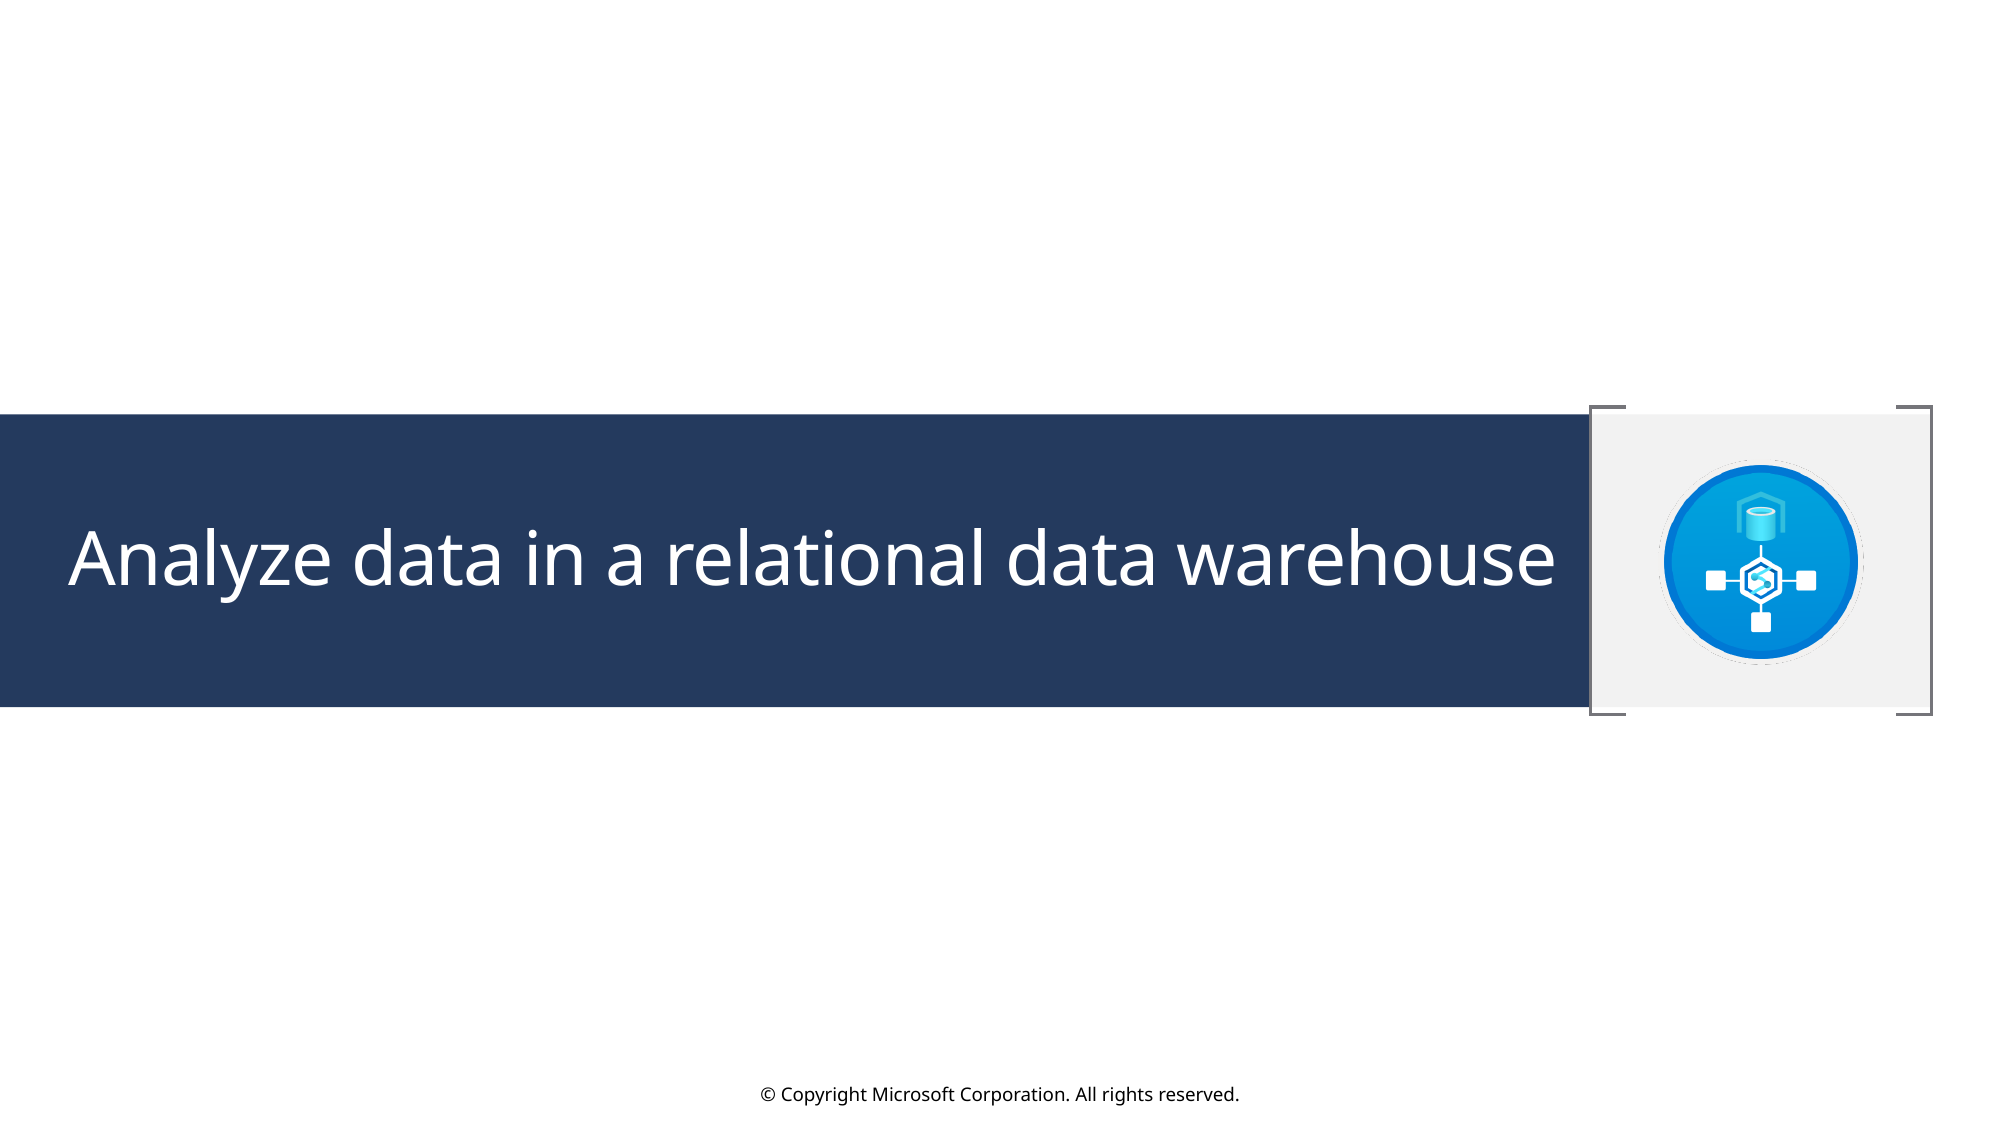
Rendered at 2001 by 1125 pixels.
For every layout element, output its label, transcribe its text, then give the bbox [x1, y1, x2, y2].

picture [1657, 458, 1866, 667]
title Analyze data in a relational data warehouse [68, 414, 1577, 708]
